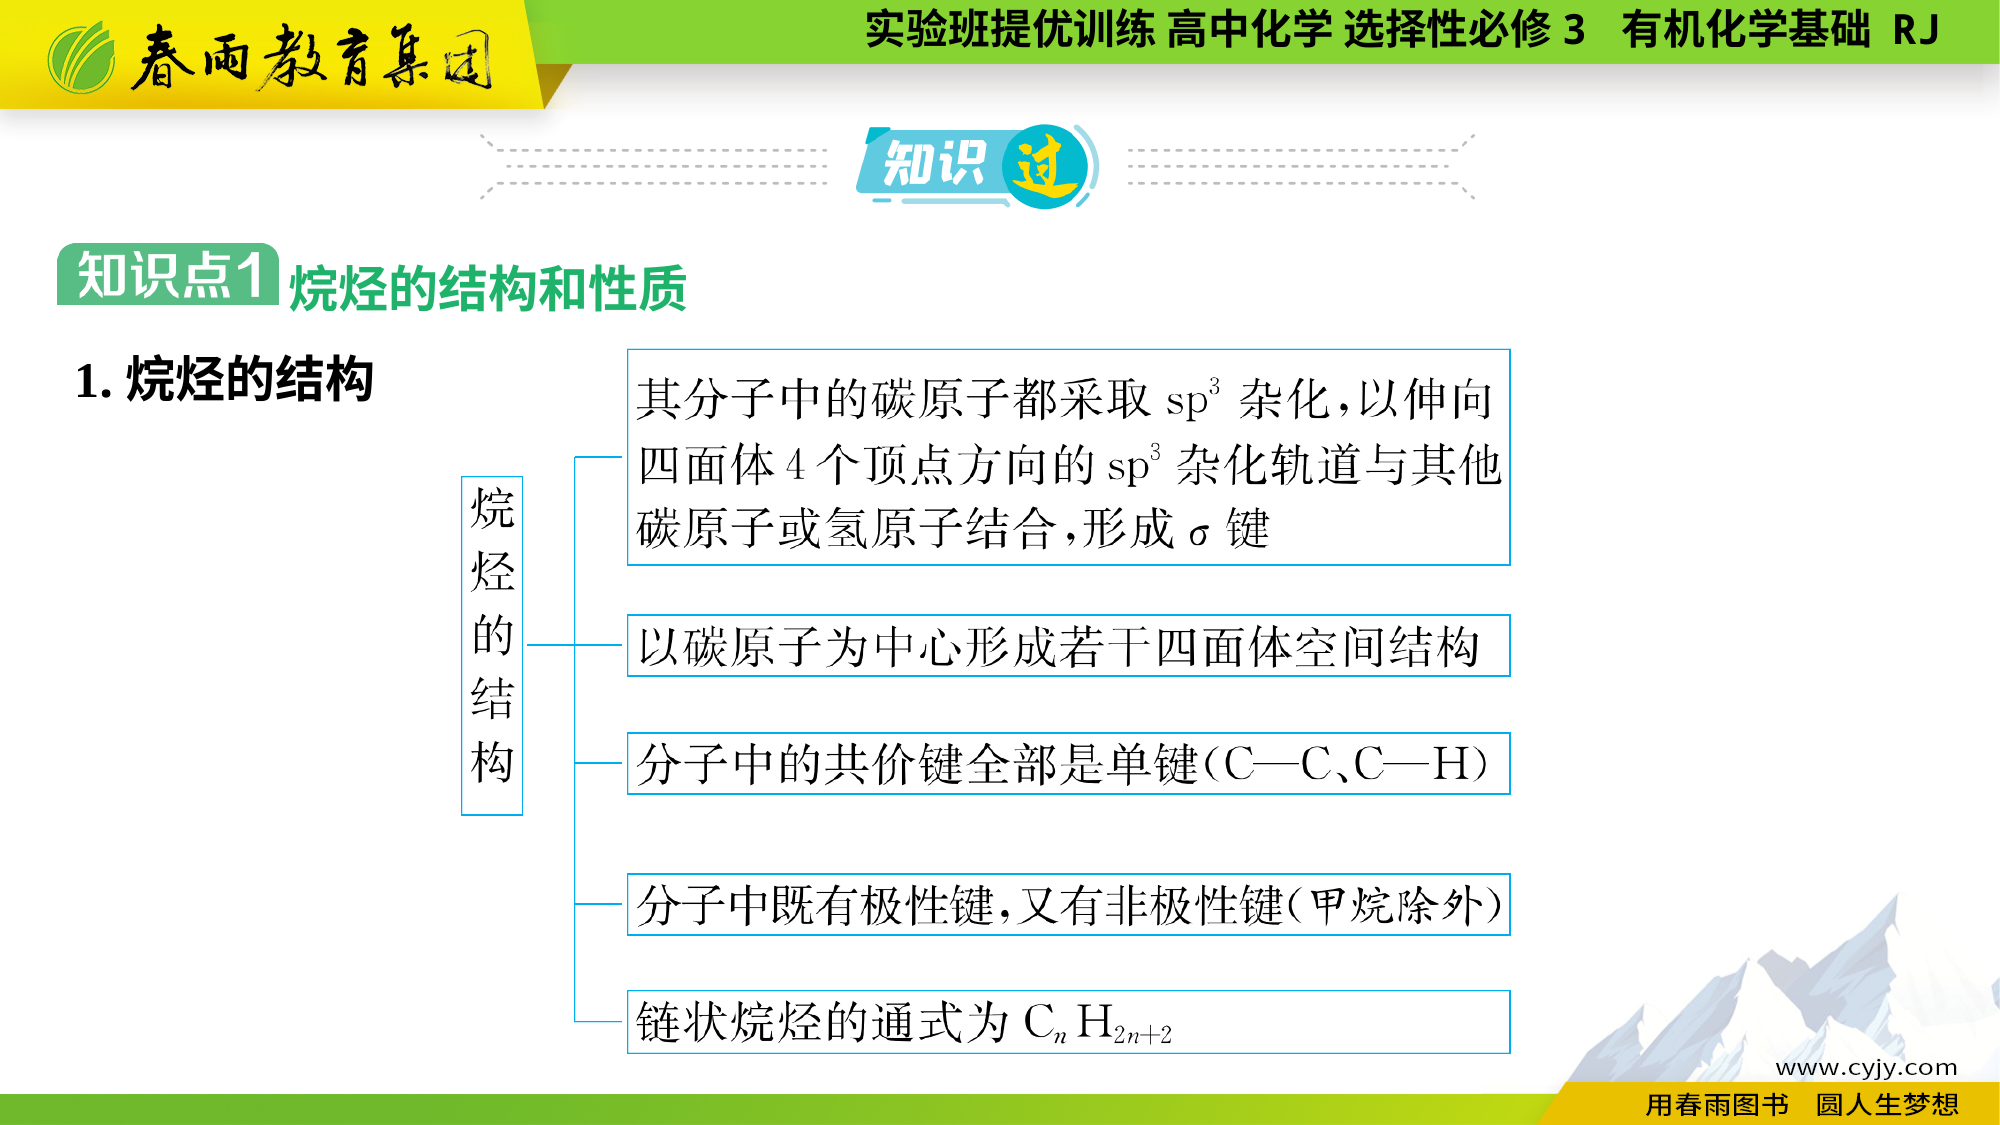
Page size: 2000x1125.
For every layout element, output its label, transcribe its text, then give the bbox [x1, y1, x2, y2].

picture [0, 0, 2000, 1125]
list 烷烃的结构和性质 1.烷烃的结构 [59, 219, 1944, 406]
